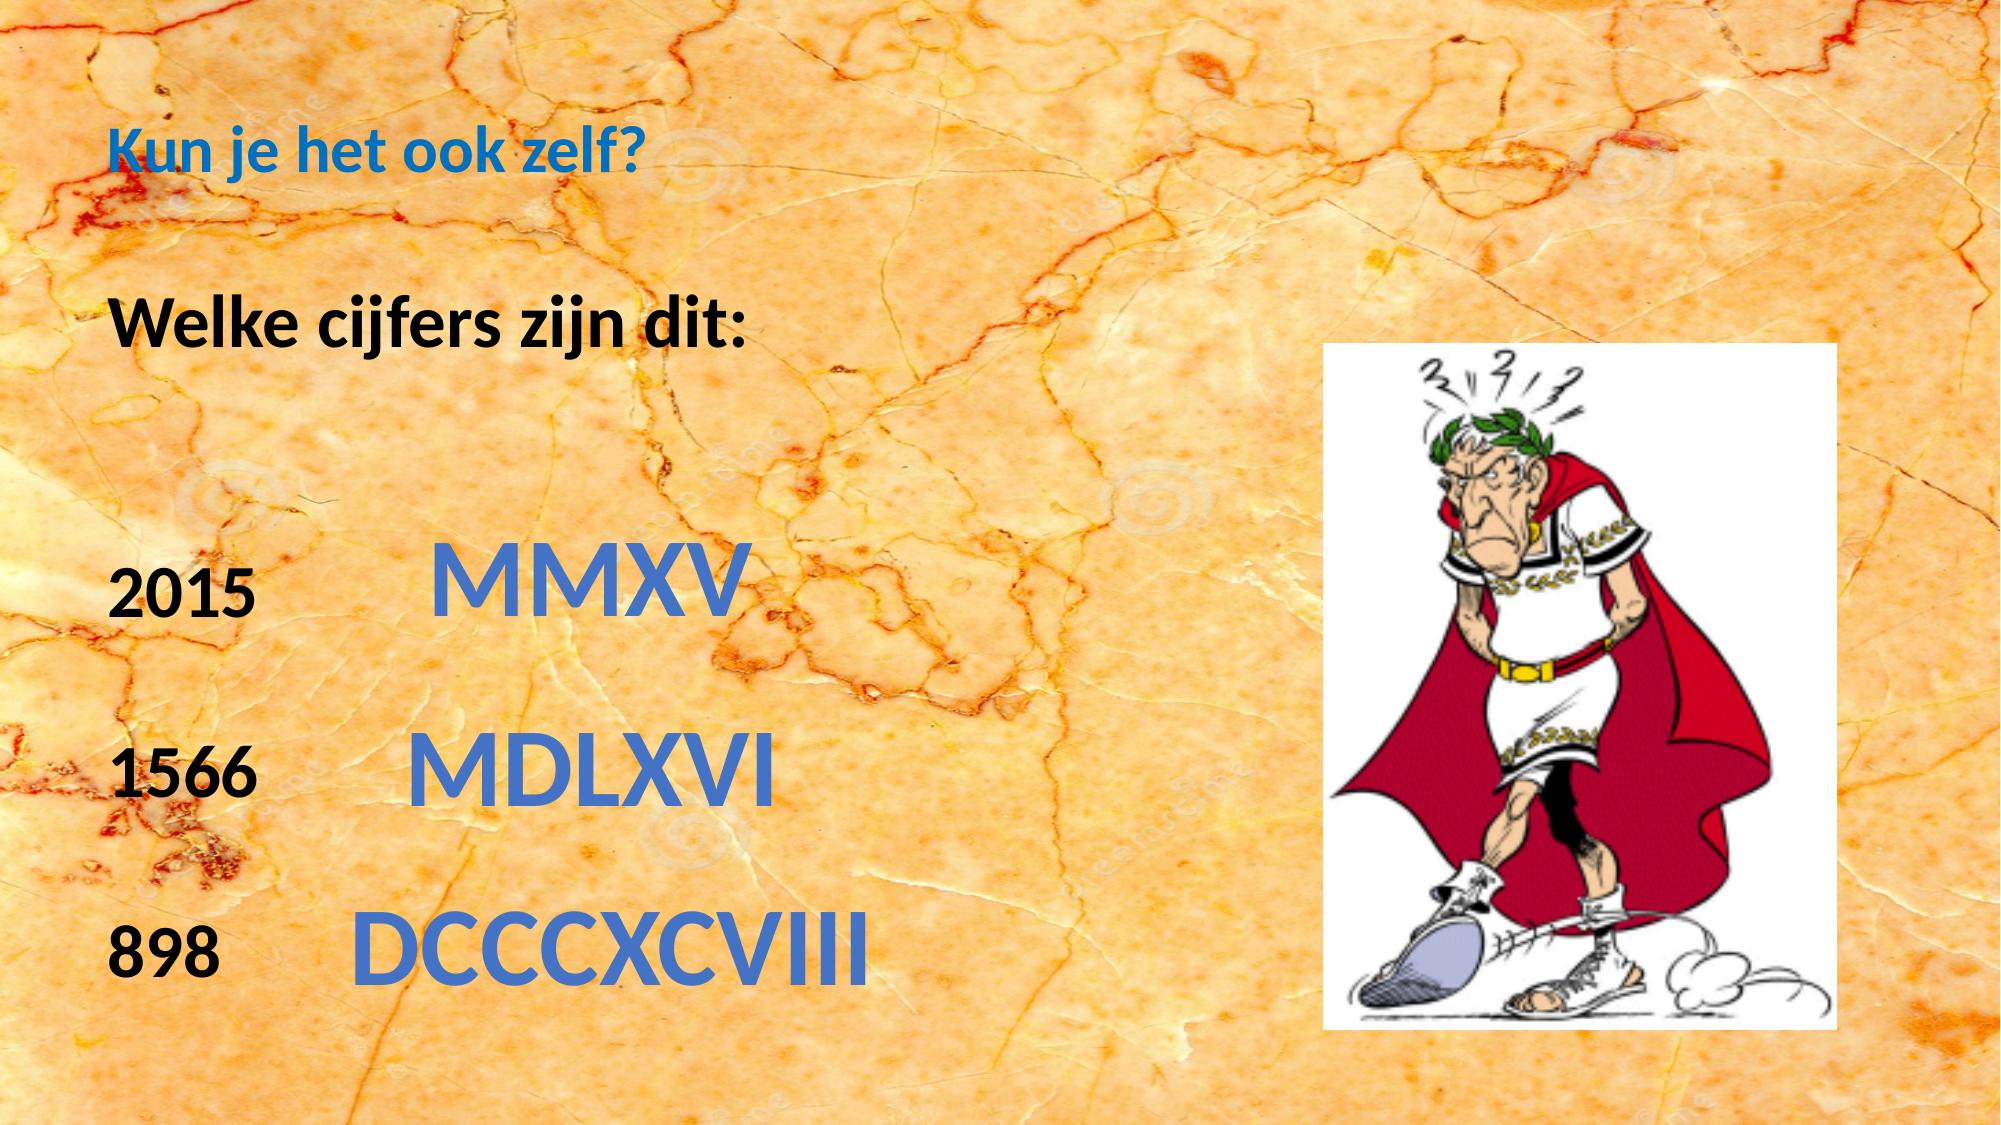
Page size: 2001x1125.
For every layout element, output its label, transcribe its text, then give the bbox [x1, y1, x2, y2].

text_box Welke cijfers zijn dit: 2015 1566 898 [92, 265, 787, 1001]
text_box MMXV [412, 496, 768, 647]
text_box DCCCXCVIII [334, 865, 889, 1016]
text_box MDLXVI [389, 686, 795, 837]
text_box Kun je het ook zelf? [92, 98, 721, 193]
picture [0, 0, 2001, 1125]
